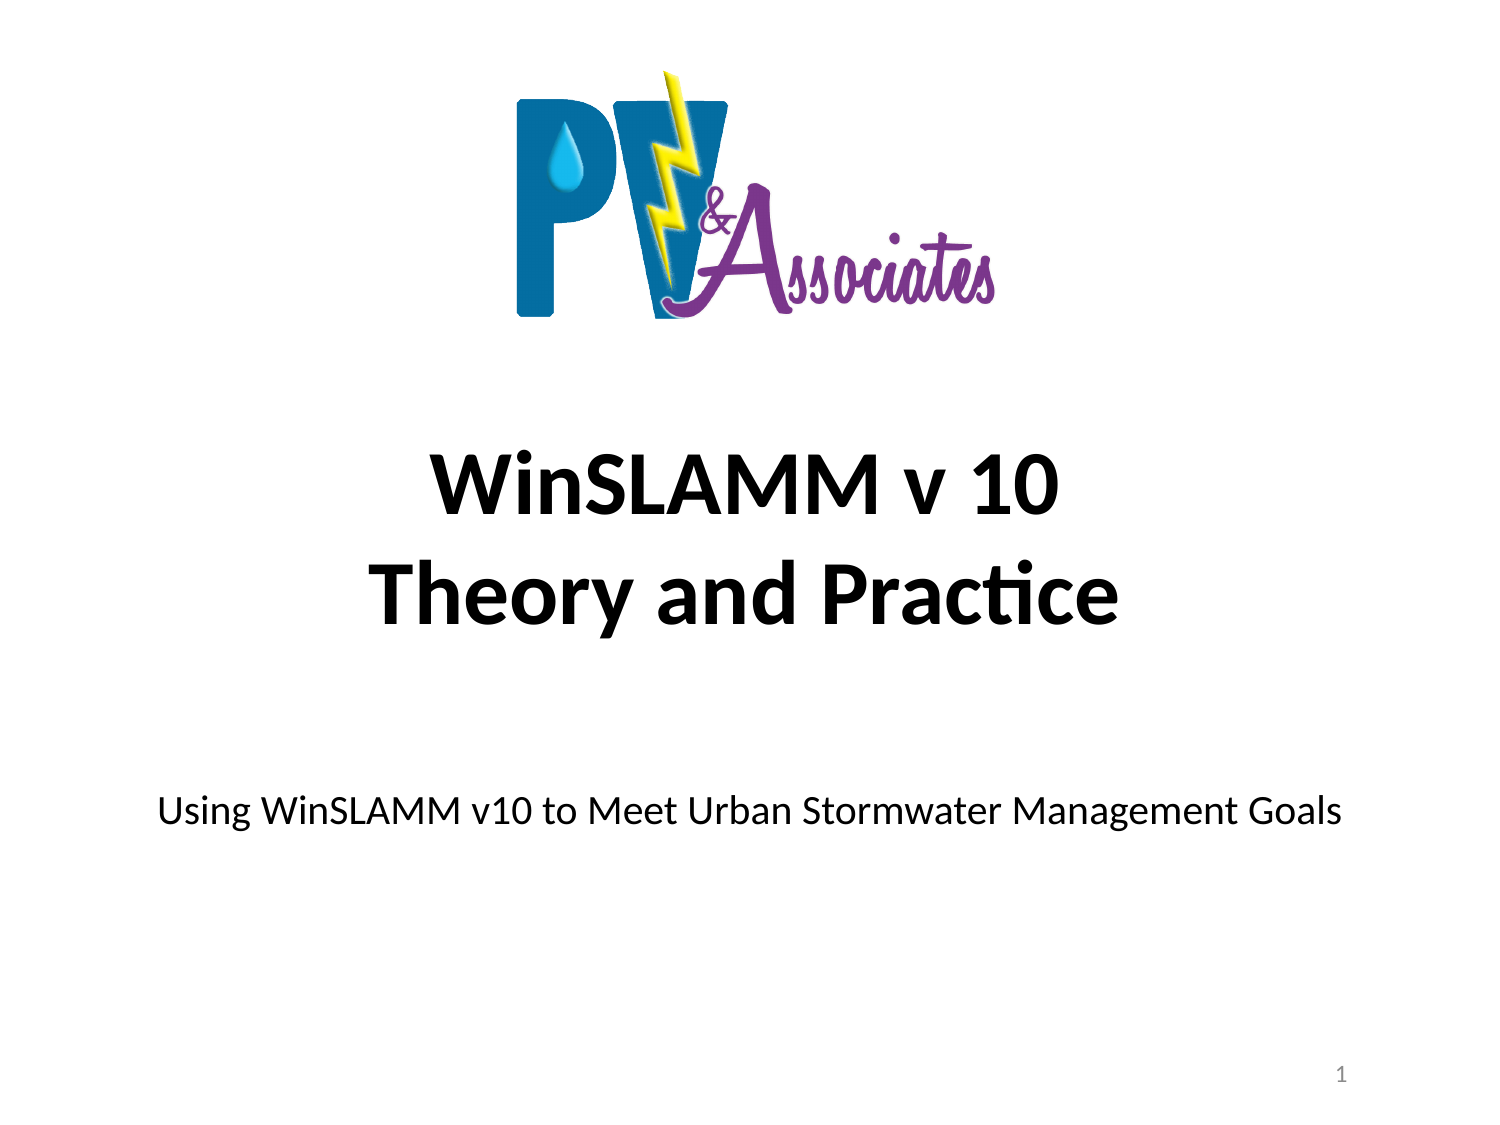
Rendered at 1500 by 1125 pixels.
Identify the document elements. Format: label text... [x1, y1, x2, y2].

picture [496, 62, 1004, 330]
slide_number 1 [1074, 1042, 1363, 1103]
text_box Using WinSLAMM v10 to Meet Urban Stormwater Management Goals [118, 775, 1382, 841]
title WinSLAMM v 10 Theory and Practice [107, 412, 1383, 654]
